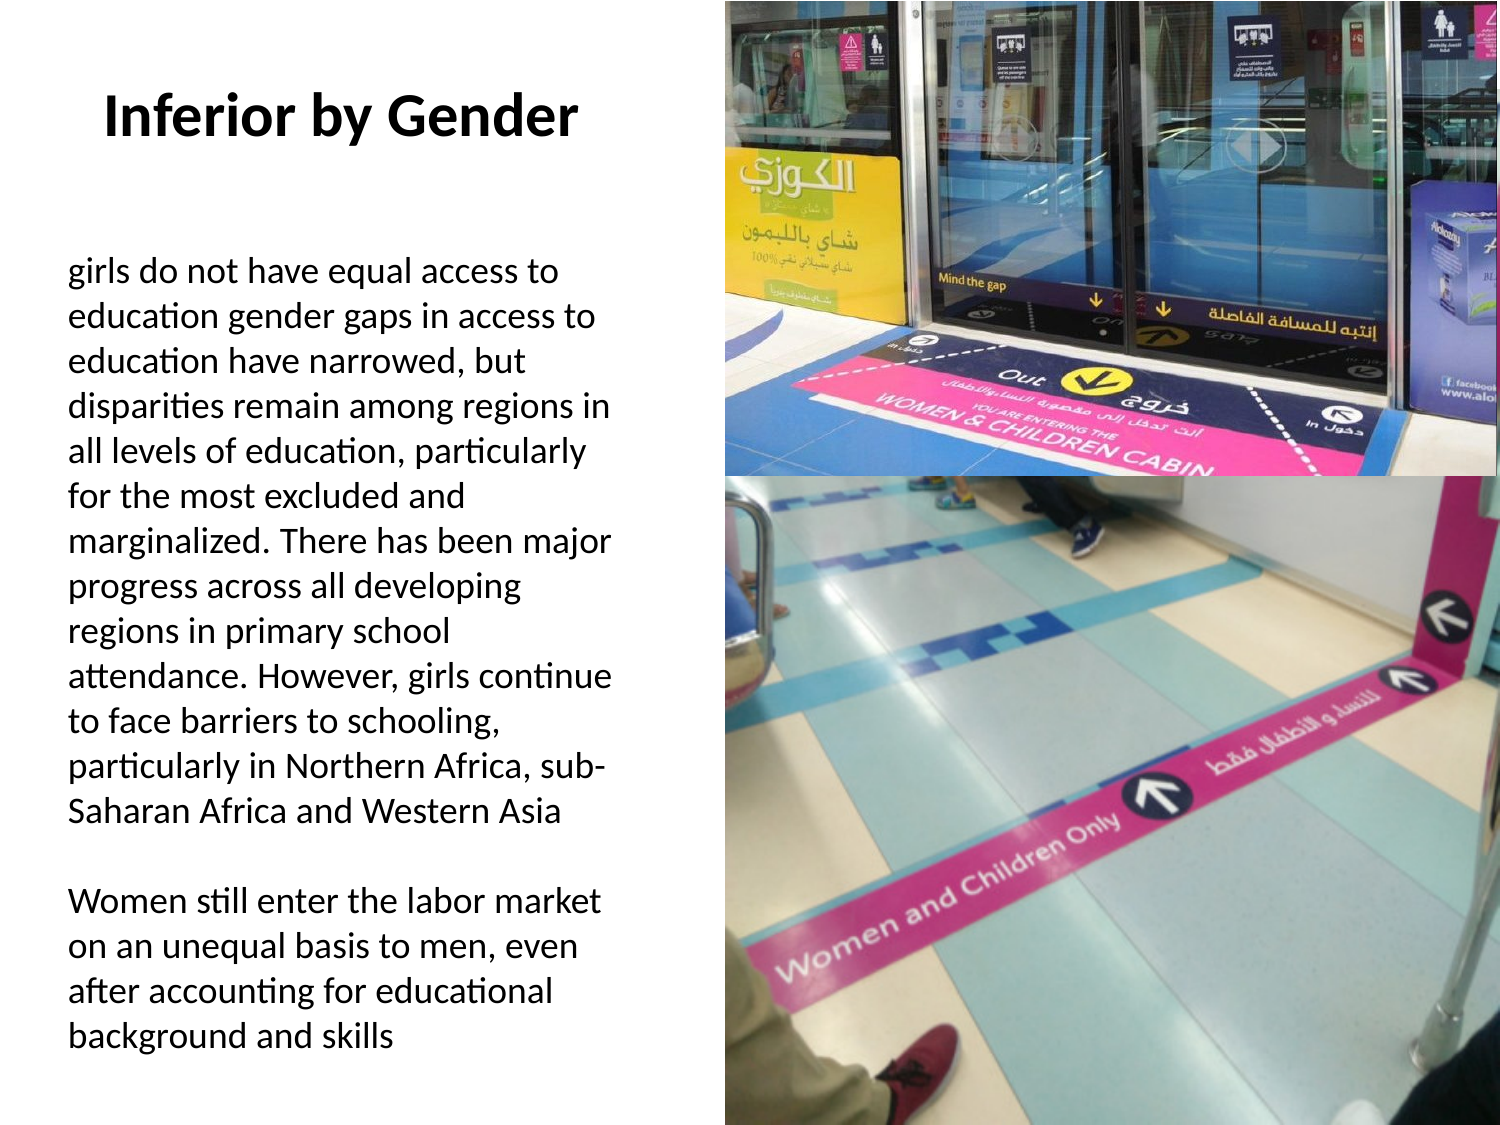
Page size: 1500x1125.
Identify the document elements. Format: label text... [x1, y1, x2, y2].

picture [725, 1, 1500, 1125]
text_box Inferior by Gender [88, 66, 609, 157]
text_box girls do not have equal access to education gender gaps in access to education have narrowed, but disparities remain among regions in all levels of education, particularly for the most excluded and marginalized. There has been major progress across all developing regions in primary school attendance. However, girls continue to face barriers to schooling, particularly in Northern Africa, sub-Saharan Africa and Western Asia Women still enter the labor market on an unequal basis to men, even after accounting for educational background and skills [53, 238, 632, 1064]
